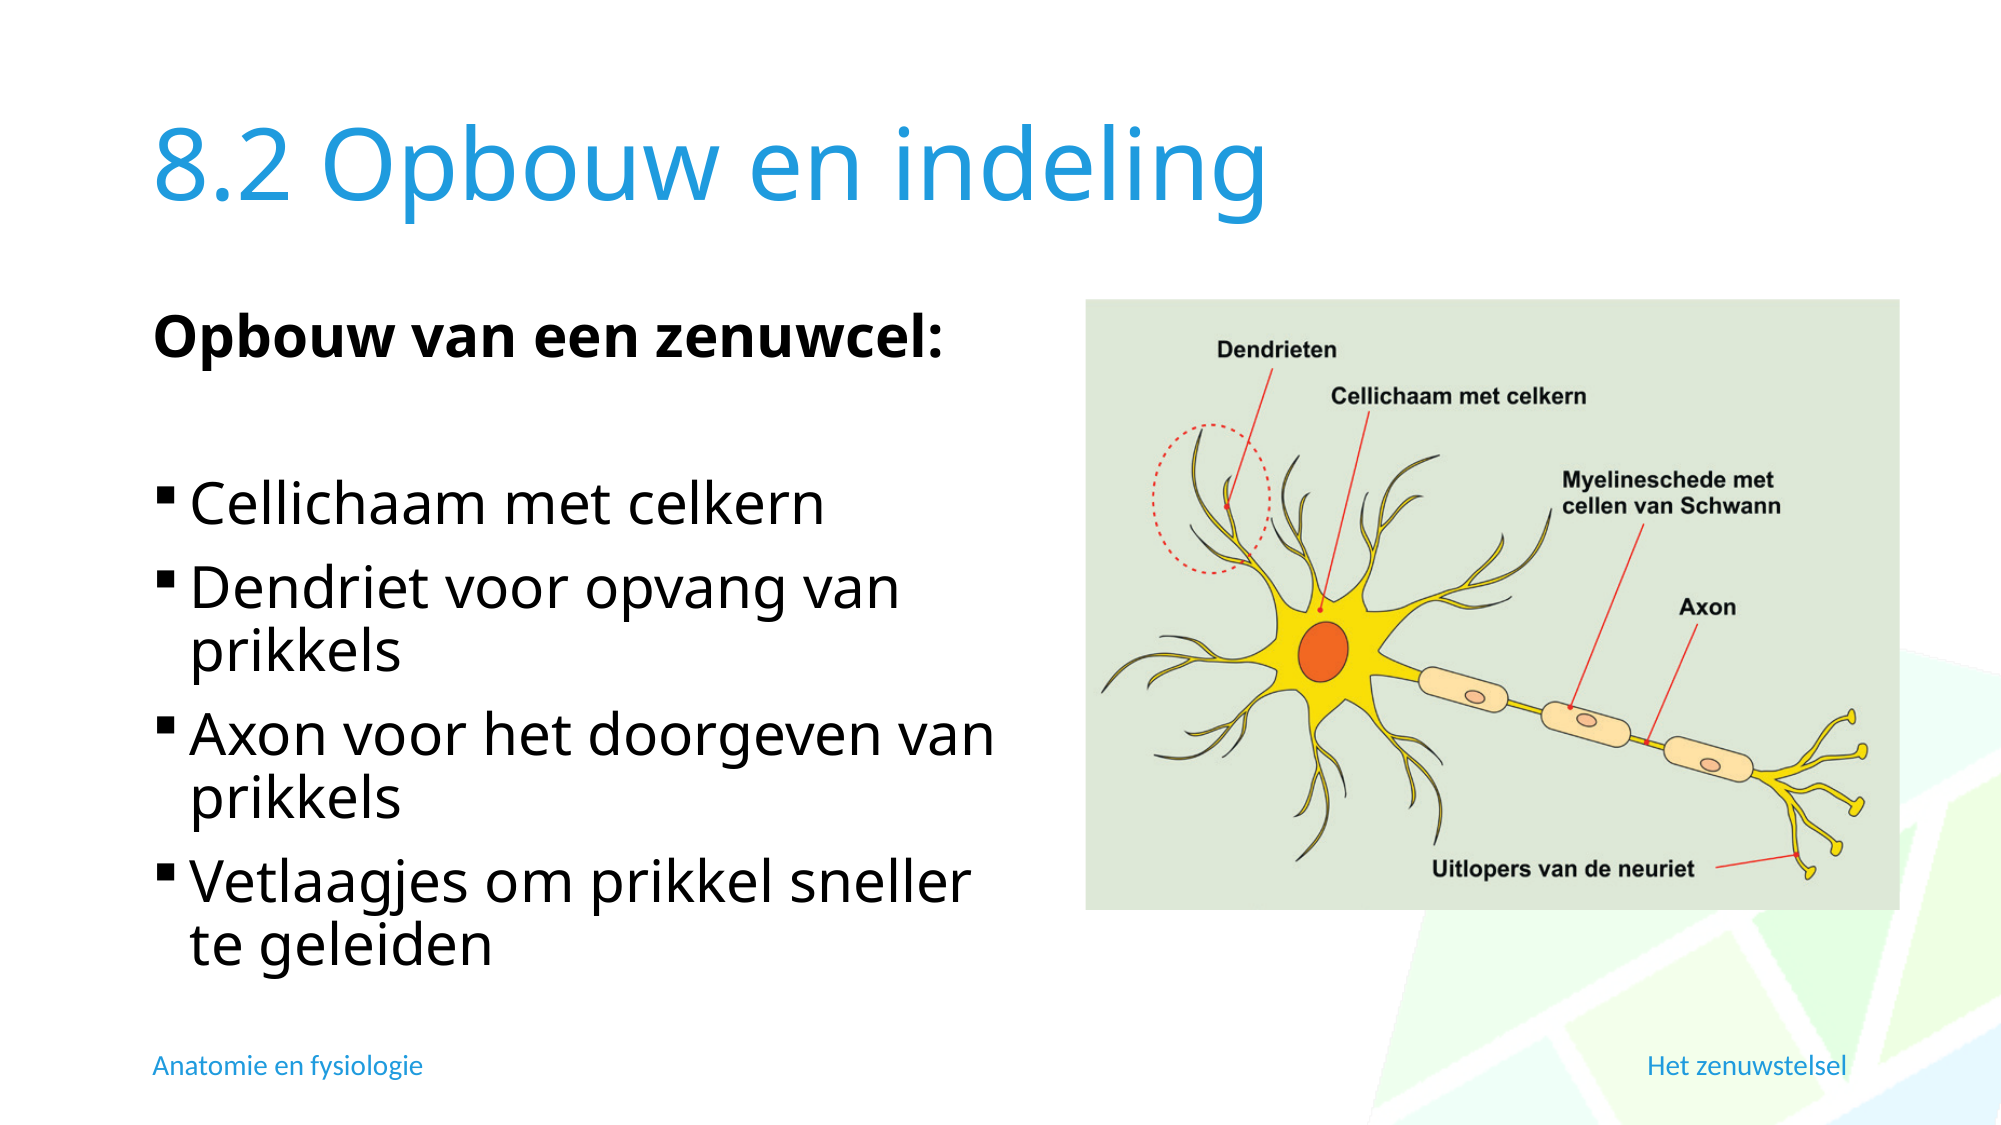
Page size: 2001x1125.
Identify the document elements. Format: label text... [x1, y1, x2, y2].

list Opbouw van een zenuwcel: Cellichaam met celkern Dendriet voor opvang van prikkels Axon voor het doorgeven van prikkels Vetlaagjes om prikkel sneller te geleiden [137, 299, 1048, 1014]
title 8.2 Opbouw en indeling [137, 59, 1863, 278]
picture [1085, 299, 1900, 911]
list Het zenuwstelsel [1412, 1042, 1863, 1103]
list Anatomie en fysiologie [137, 1042, 588, 1103]
